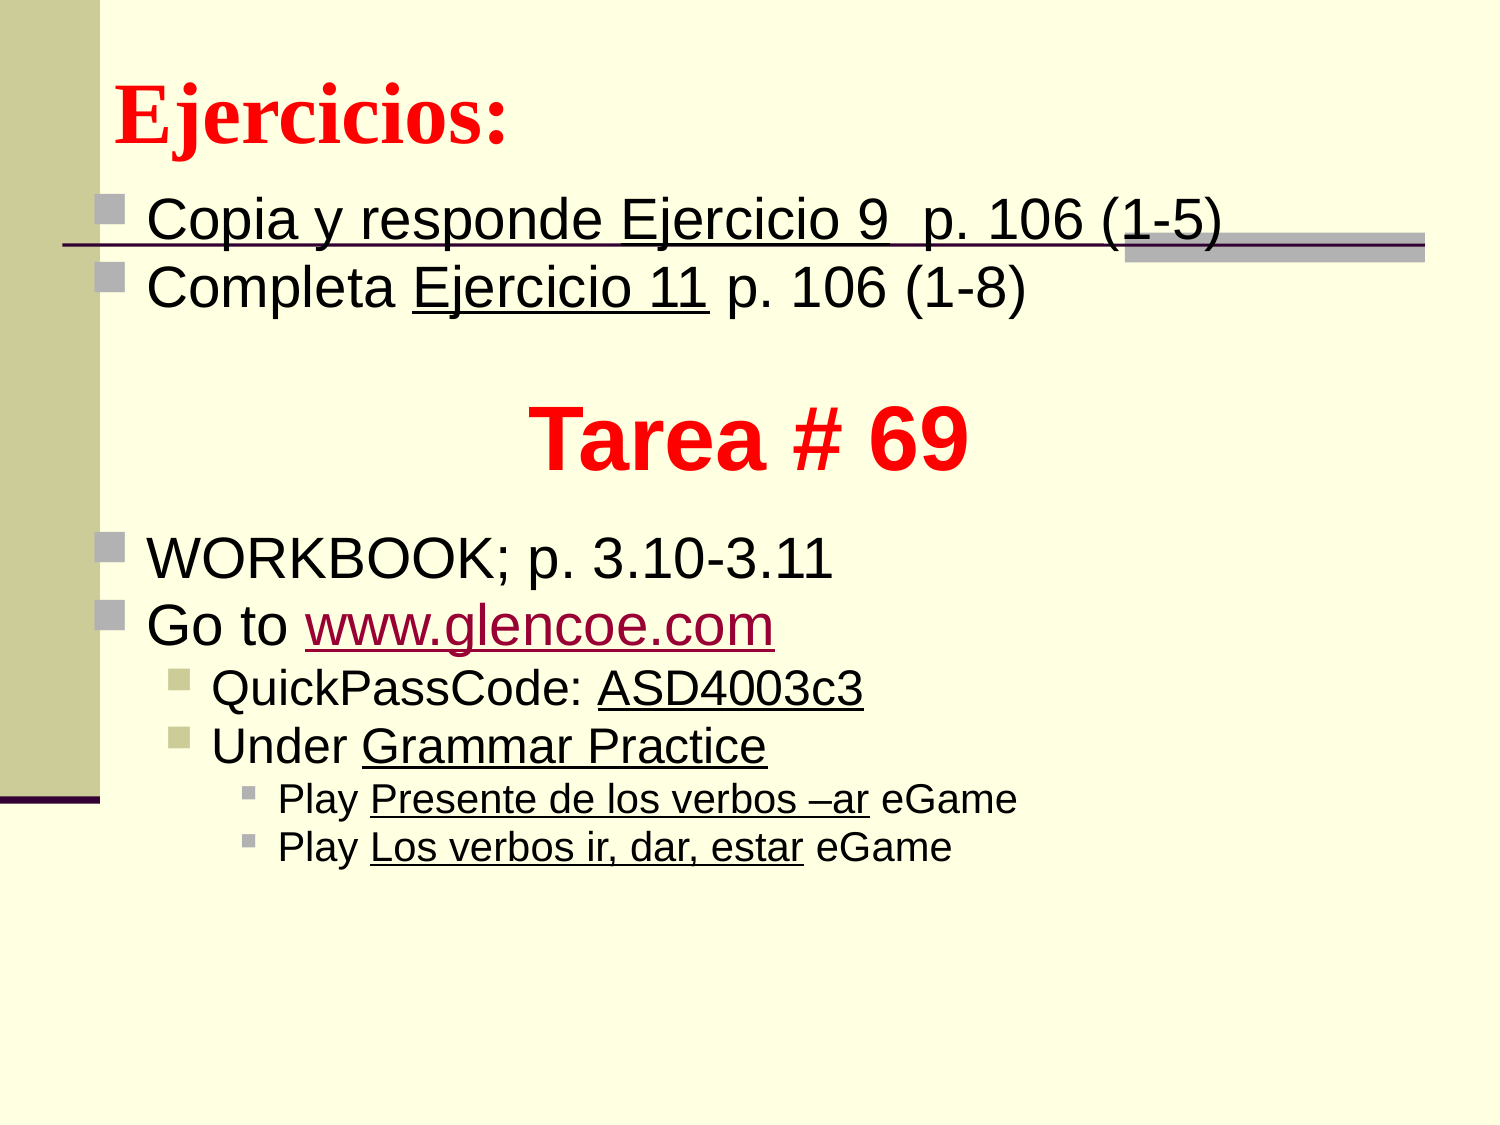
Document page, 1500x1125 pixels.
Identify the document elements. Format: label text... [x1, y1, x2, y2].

title Ejercicios: [99, 42, 1450, 175]
list Copia y responde Ejercicio 9 p. 106 (1-5) Completa Ejercicio 11 p. 106 (1-8) WORKBOOK; p. 3.10-3.11 Go to www.glencoe.com QuickPassCode: ASD4003c3 Under Grammar Practice Play Presente de los verbos –ar eGame Play Los verbos ir, dar, estar eGame [75, 187, 1425, 367]
text_box Tarea # 69 [74, 367, 1425, 500]
list Copia y responde Ejercicio 9 p. 106 (1-5) Completa Ejercicio 11 p. 106 (1-8) WORKBOOK; p. 3.10-3.11 Go to www.glencoe.com QuickPassCode: ASD4003c3 Under Grammar Practice Play Presente de los verbos –ar eGame Play Los verbos ir, dar, estar eGame [75, 500, 1425, 1113]
